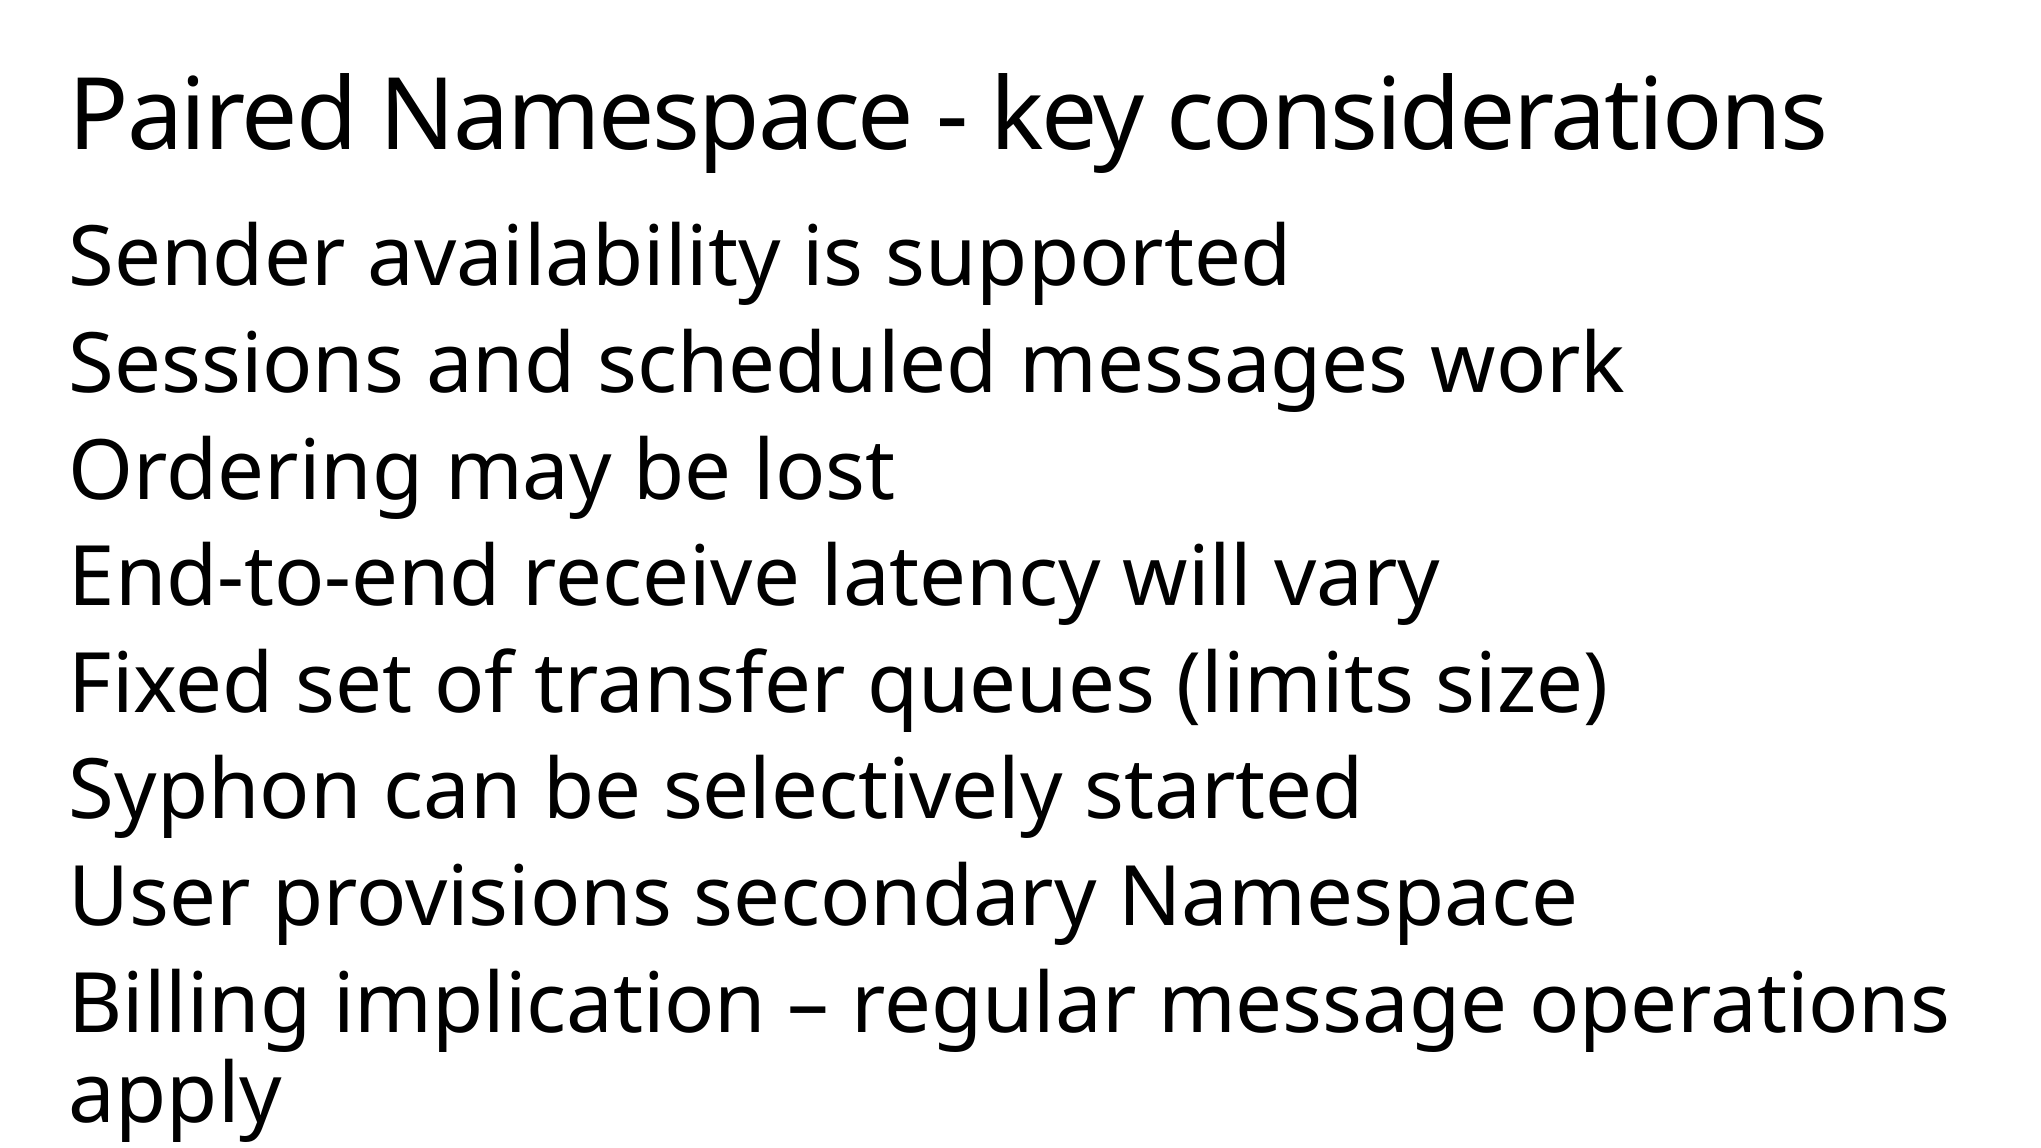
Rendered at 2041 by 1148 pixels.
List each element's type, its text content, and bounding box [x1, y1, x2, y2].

title Paired Namespace - key considerations [45, 48, 1996, 199]
list Sender availability is supported Sessions and scheduled messages work Ordering may be lost End-to-end receive latency will vary Fixed set of transfer queues (limits size) Syphon can be selectively started User provisions secondary Namespace Billing implication – regular message operations apply [45, 199, 1996, 1148]
